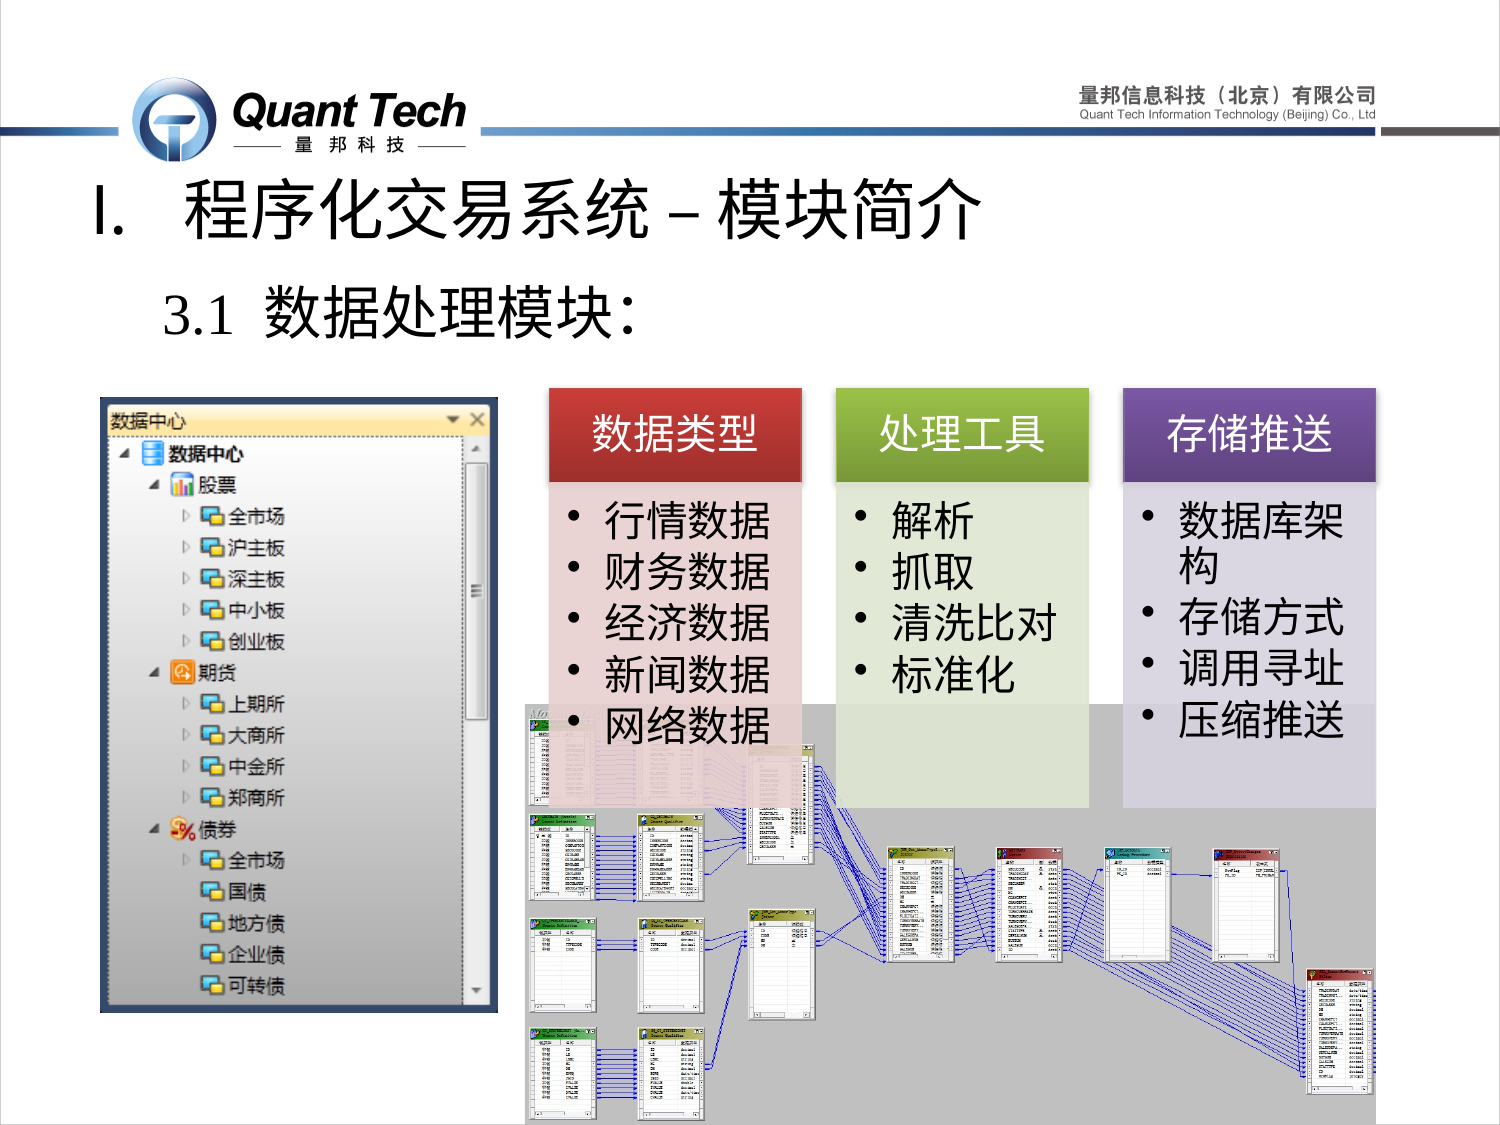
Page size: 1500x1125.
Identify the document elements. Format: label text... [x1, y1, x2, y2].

title 程序化交易系统 – 模块简介 [75, 160, 1425, 256]
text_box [548, 290, 1377, 906]
picture [0, 0, 1500, 1125]
list 3.1 数据处理模块： [147, 268, 1376, 409]
